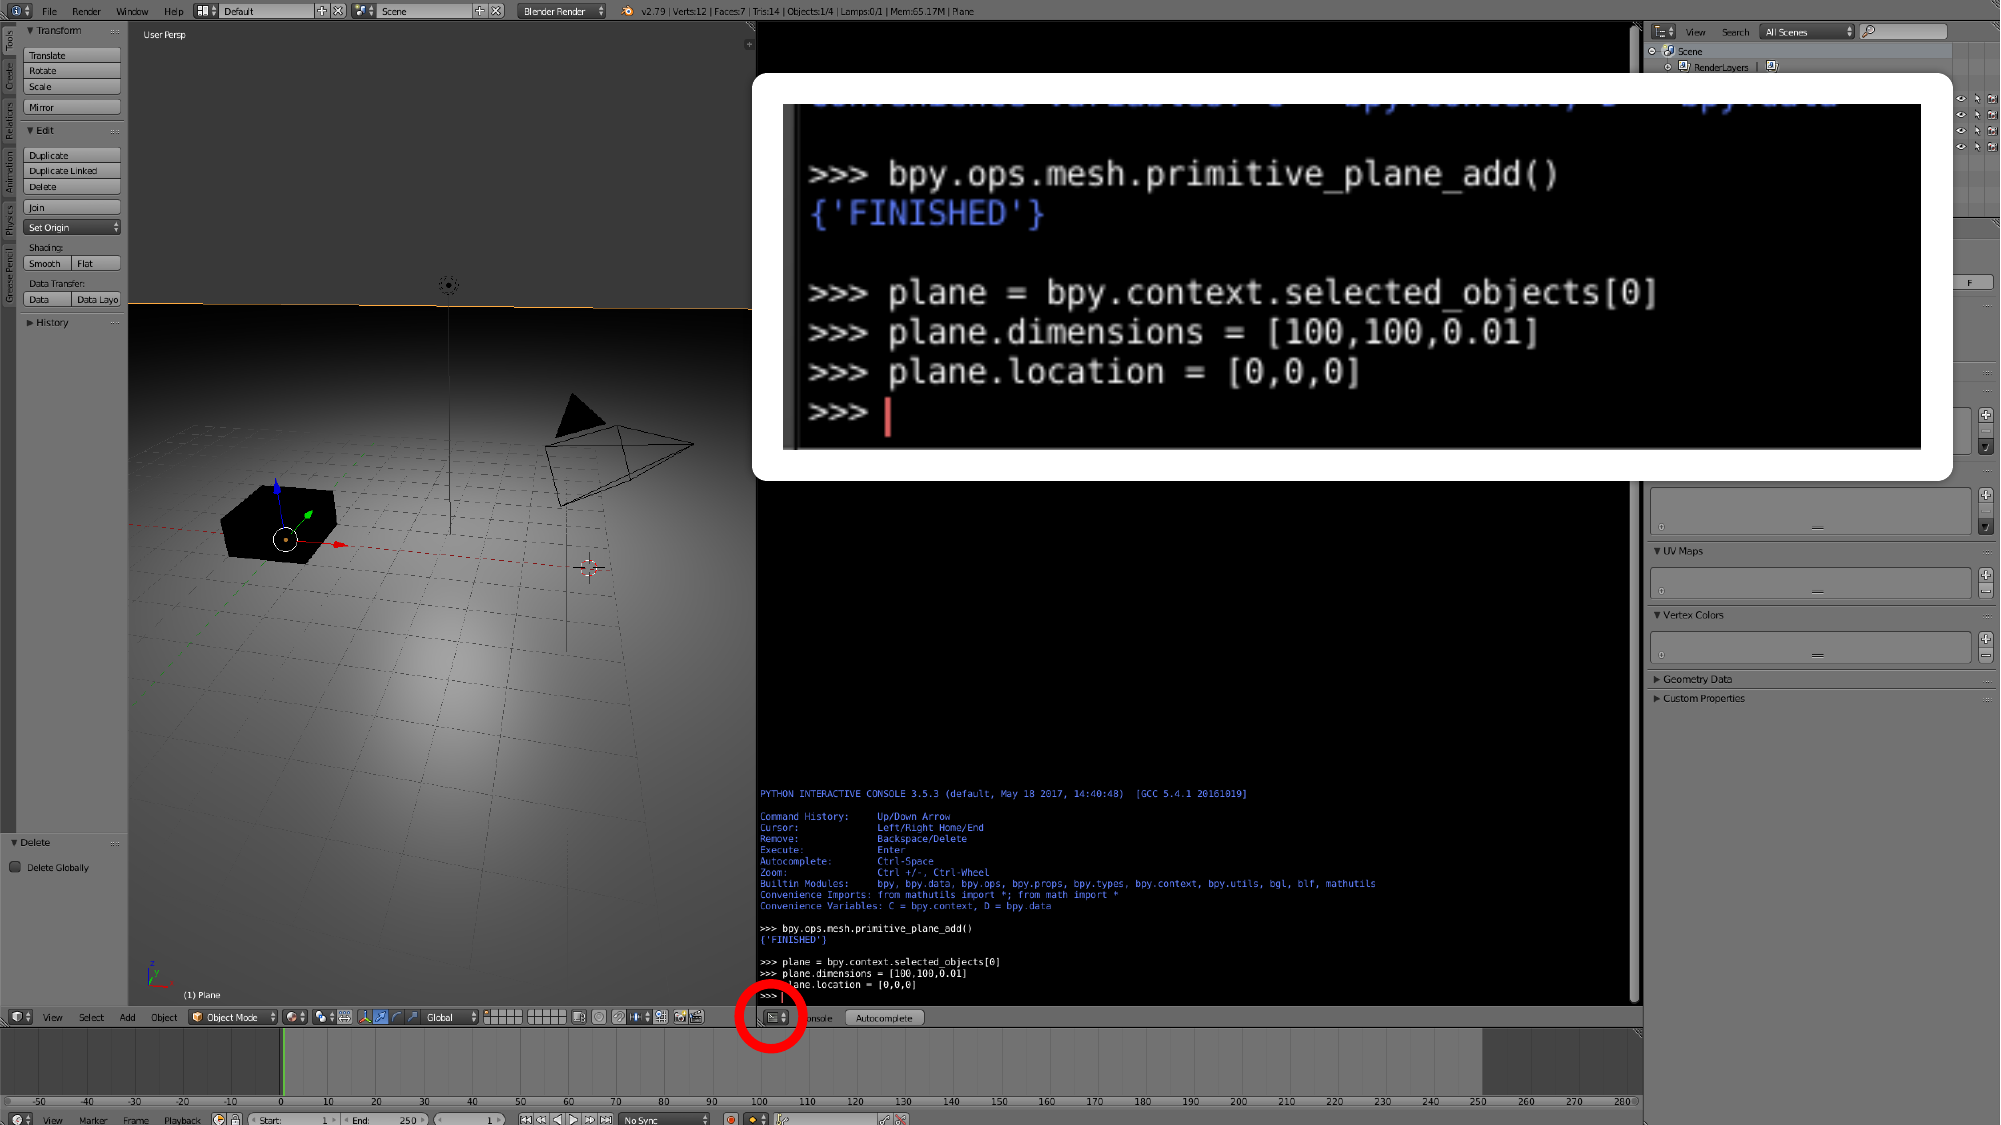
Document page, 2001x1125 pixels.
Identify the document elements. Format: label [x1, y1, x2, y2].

picture [782, 104, 1922, 451]
list [0, 0, 2000, 1125]
